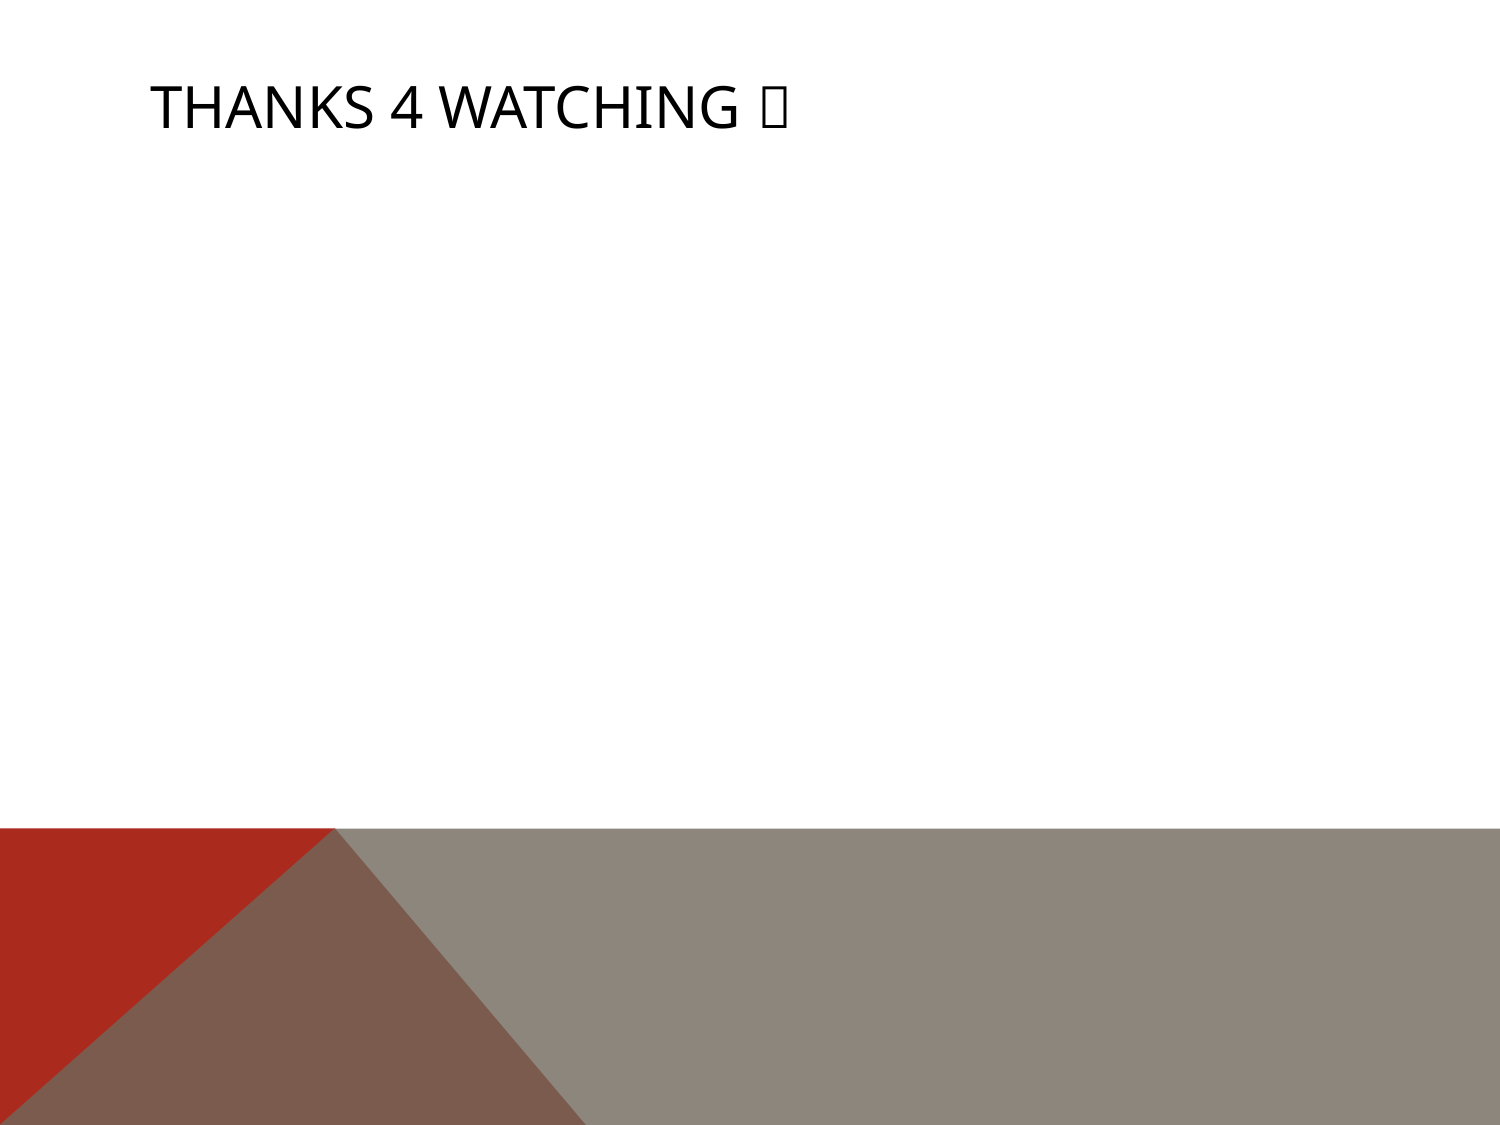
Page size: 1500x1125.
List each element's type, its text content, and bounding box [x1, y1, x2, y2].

title Thanks 4 watching  [135, 60, 1369, 150]
